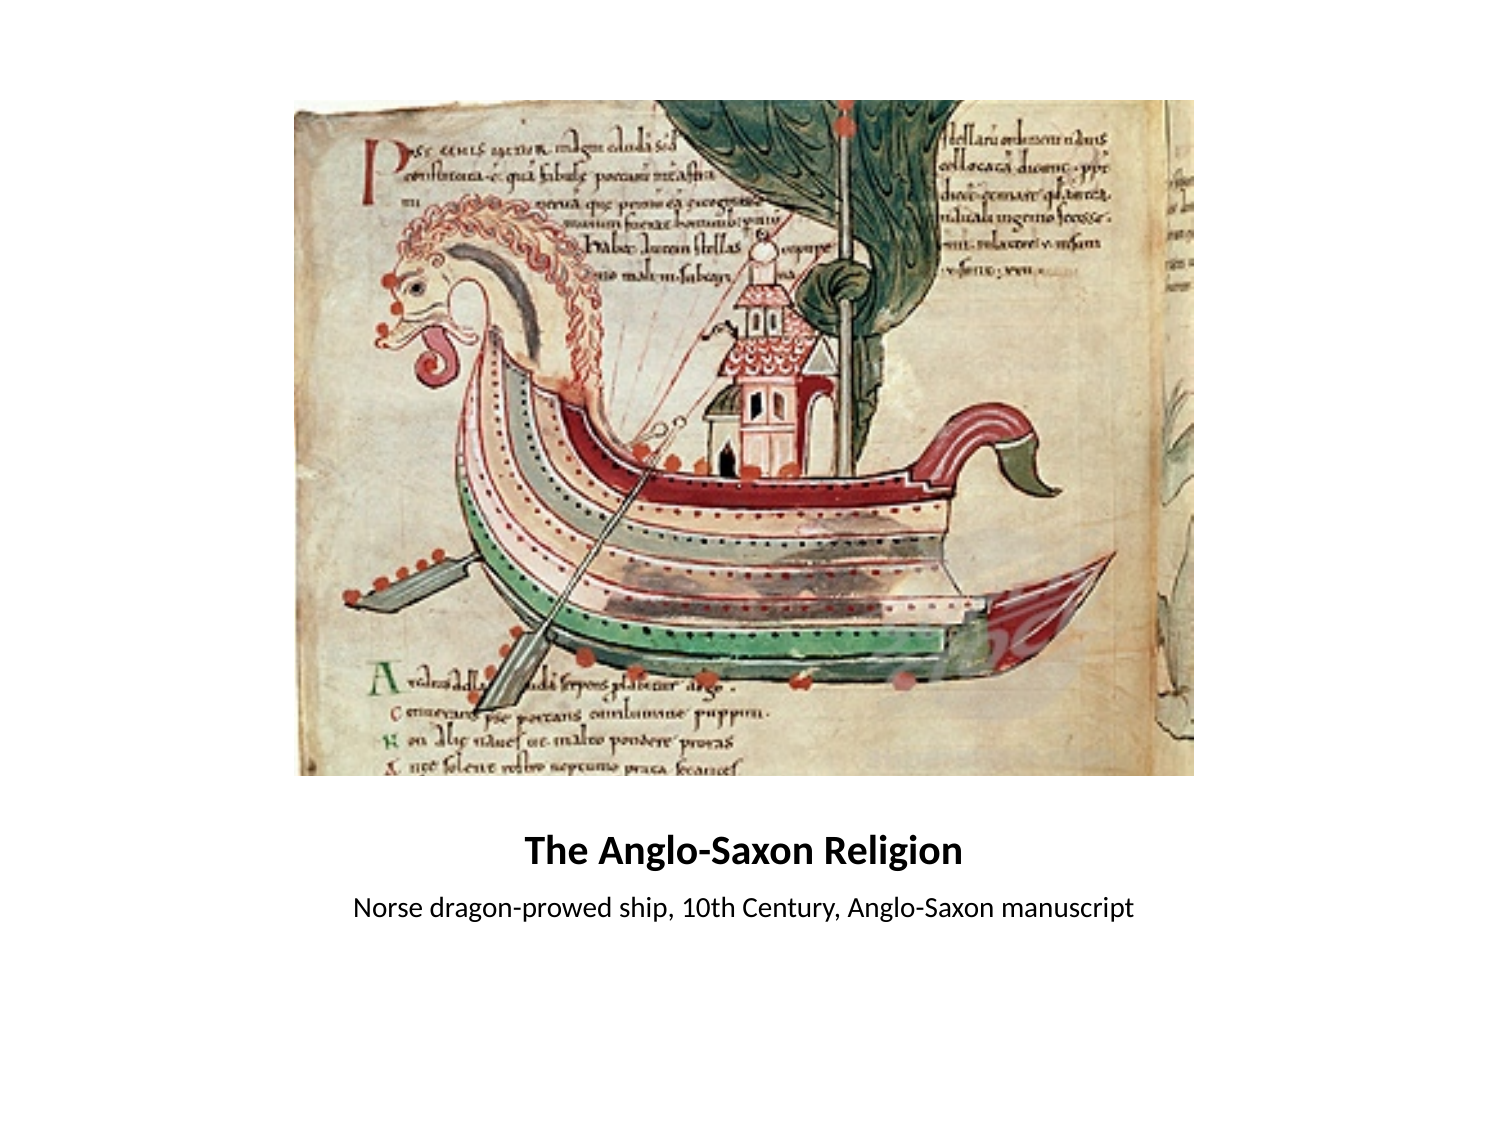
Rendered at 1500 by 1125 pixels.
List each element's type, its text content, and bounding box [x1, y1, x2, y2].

title The Anglo-Saxon Religion [294, 787, 1194, 880]
picture [293, 100, 1195, 776]
list Norse dragon-prowed ship, 10th Century, Anglo-Saxon manuscript [294, 880, 1194, 1013]
